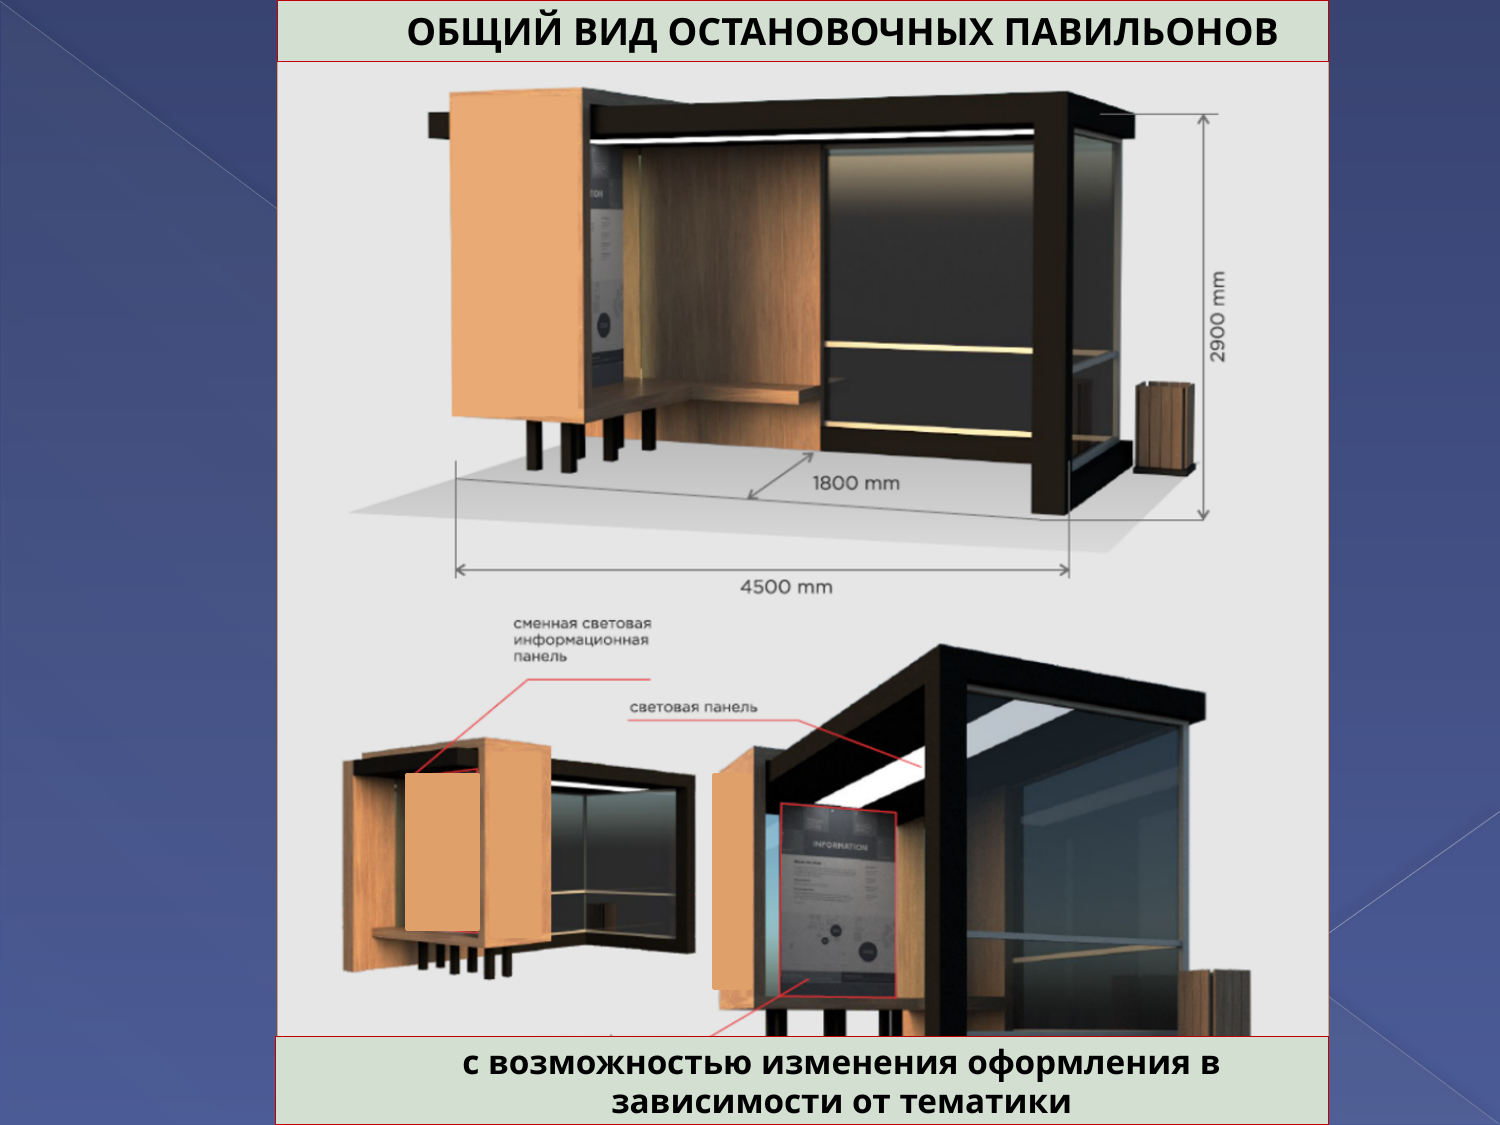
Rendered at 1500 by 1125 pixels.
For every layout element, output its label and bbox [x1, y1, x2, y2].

text_box [277, 0, 1329, 1125]
